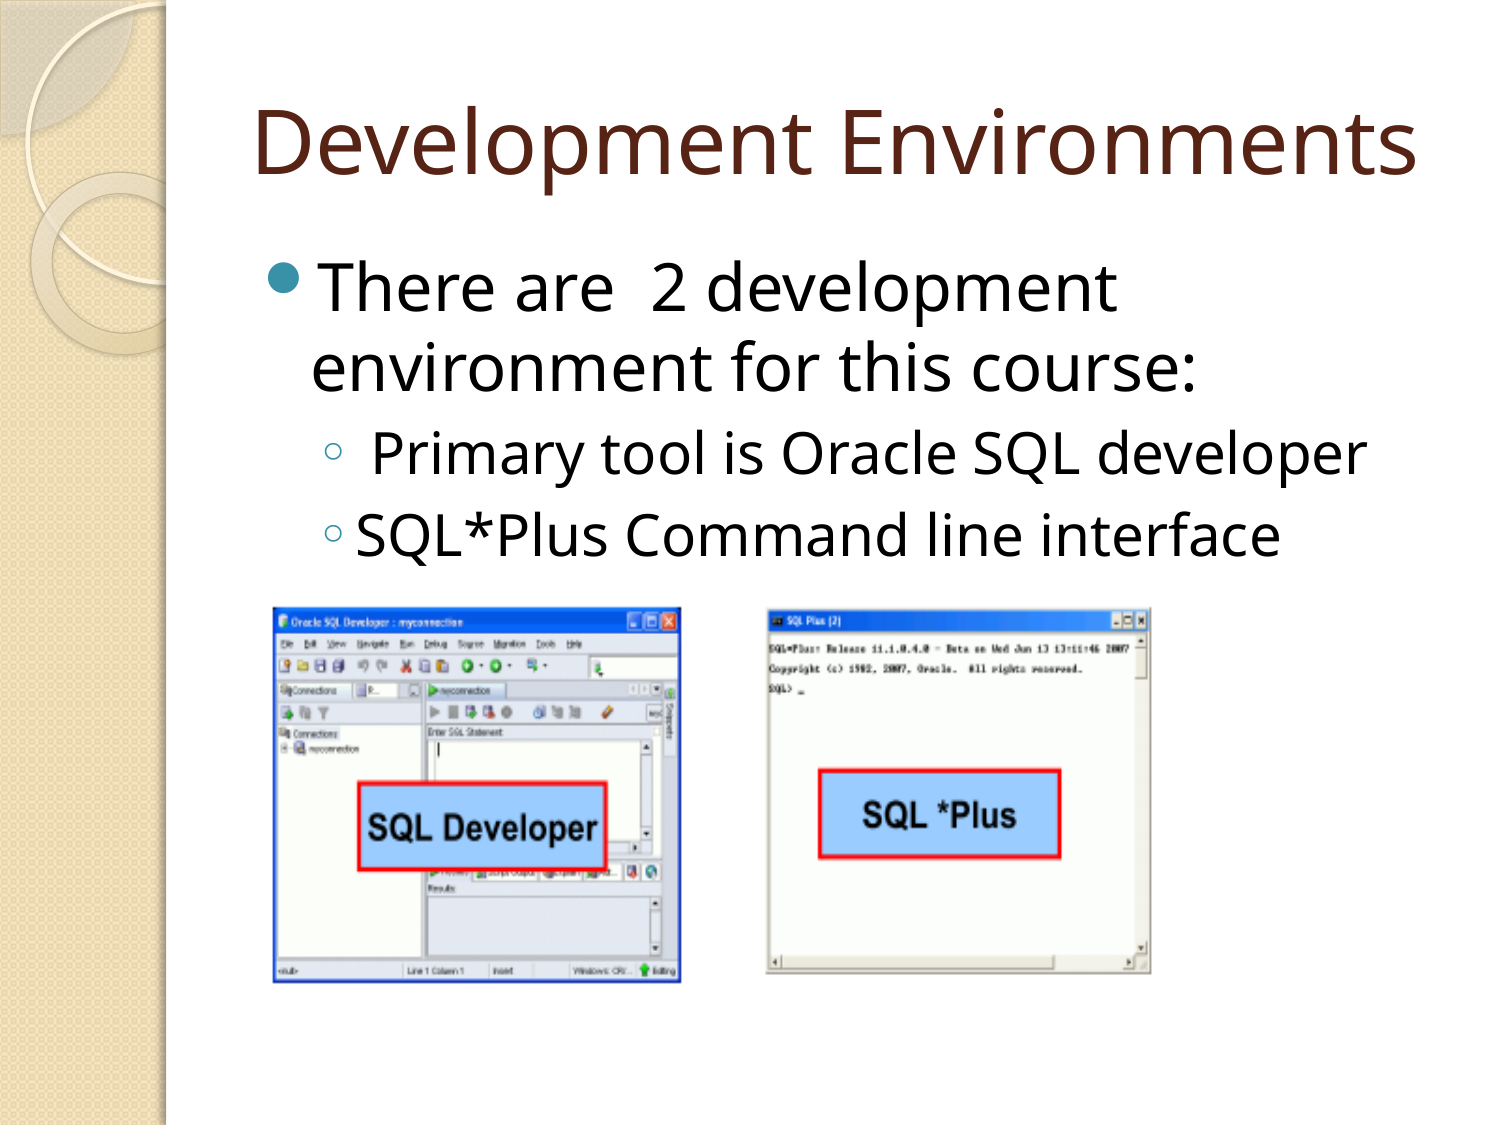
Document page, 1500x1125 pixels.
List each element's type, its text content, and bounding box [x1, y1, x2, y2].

list There are 2 development environment for this course: Primary tool is Oracle SQL developer SQL*Plus Command line interface [235, 237, 1466, 1025]
title Development Environments [235, 45, 1466, 233]
picture [262, 599, 1163, 988]
